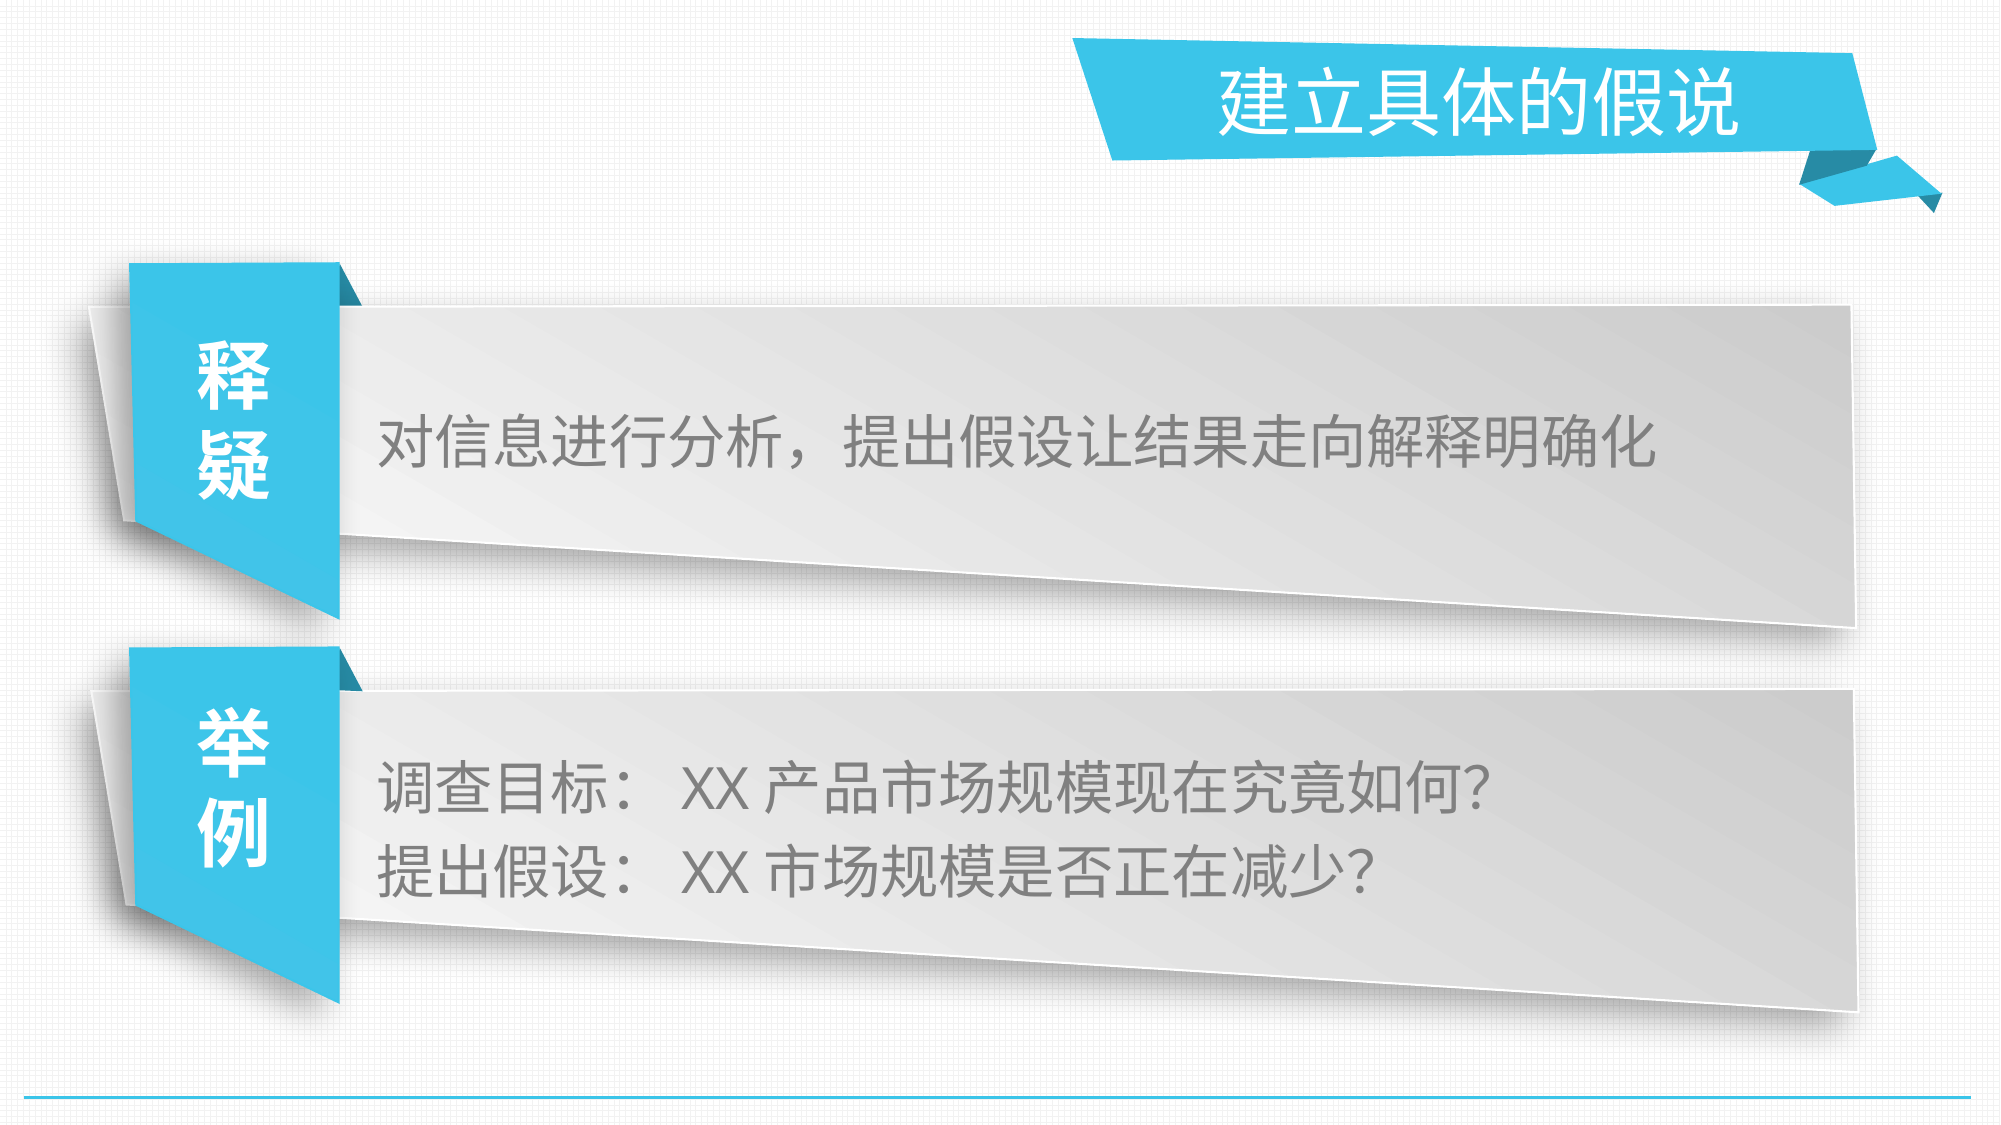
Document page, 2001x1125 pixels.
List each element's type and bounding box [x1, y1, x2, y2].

text_box [1072, 38, 1945, 214]
text_box [91, 647, 1859, 1013]
text_box [88, 263, 1857, 629]
